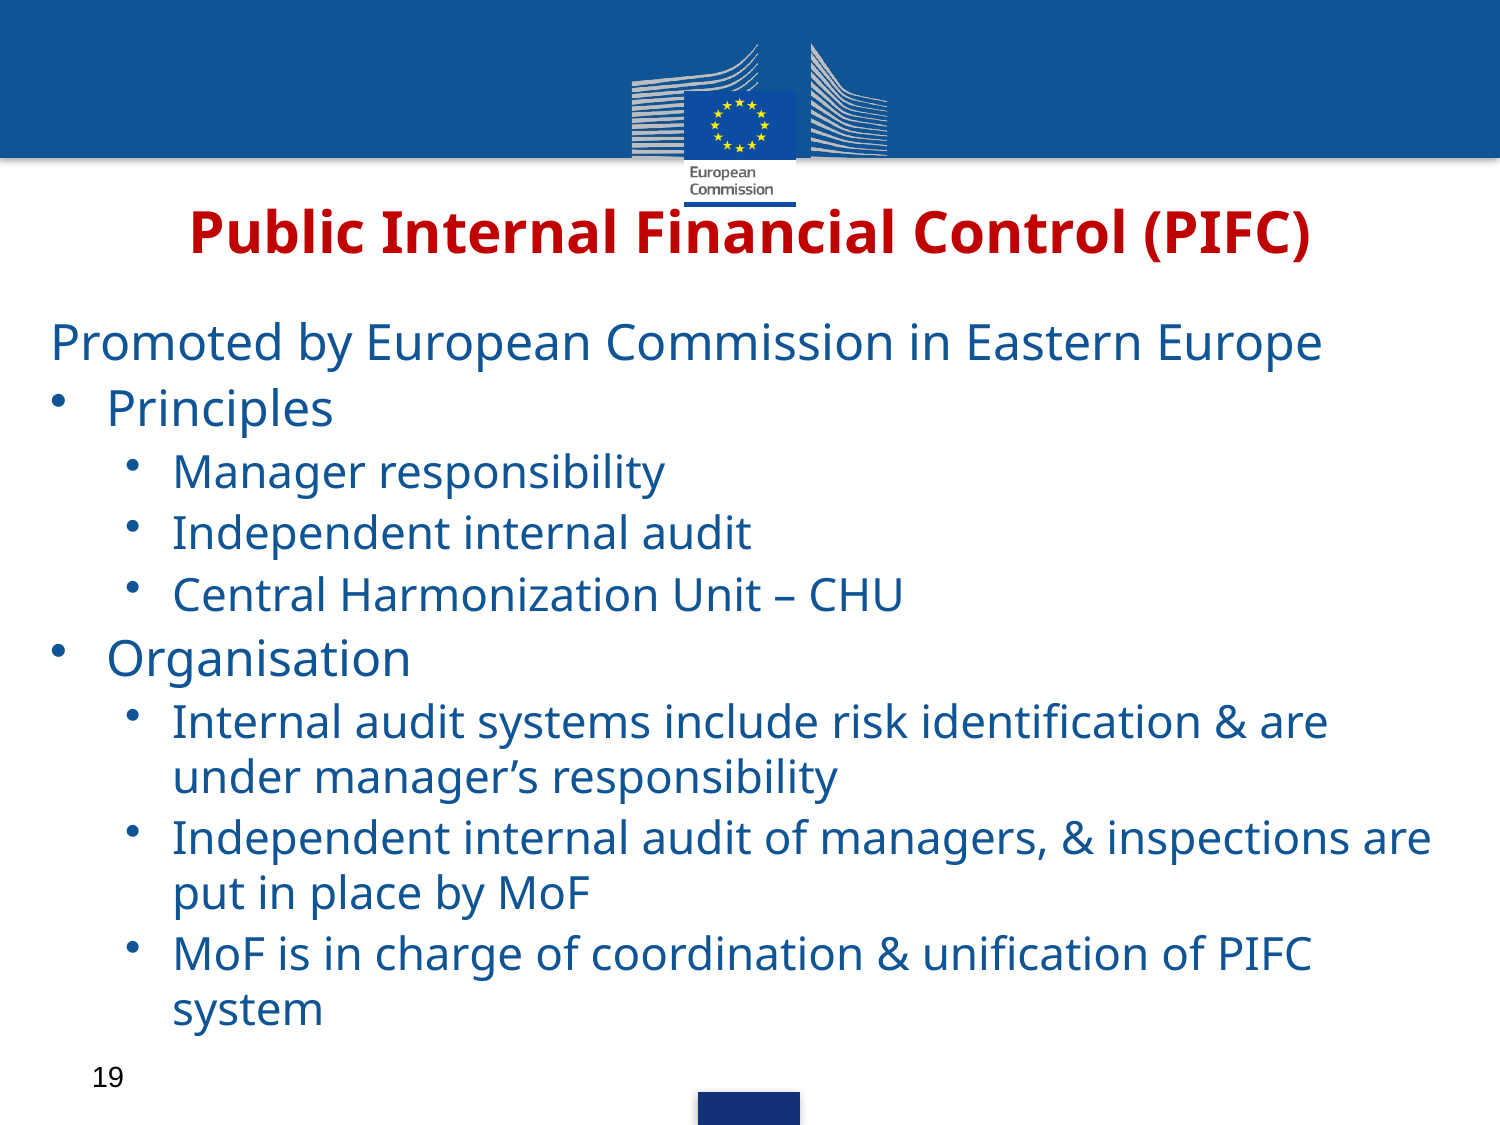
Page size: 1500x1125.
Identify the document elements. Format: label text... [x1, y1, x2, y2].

slide_number 19 [76, 1022, 553, 1102]
title Public Internal Financial Control (PIFC) [0, 160, 1500, 300]
list Promoted by European Commission in Eastern Europe Principles Manager responsibility Independent internal audit Central Harmonization Unit – CHU Organisation Internal audit systems include risk identification & are under manager’s responsibility Independent internal audit of managers, & inspections are put in place by MoF MoF is in charge of coordination & unification of PIFC system [35, 302, 1477, 989]
